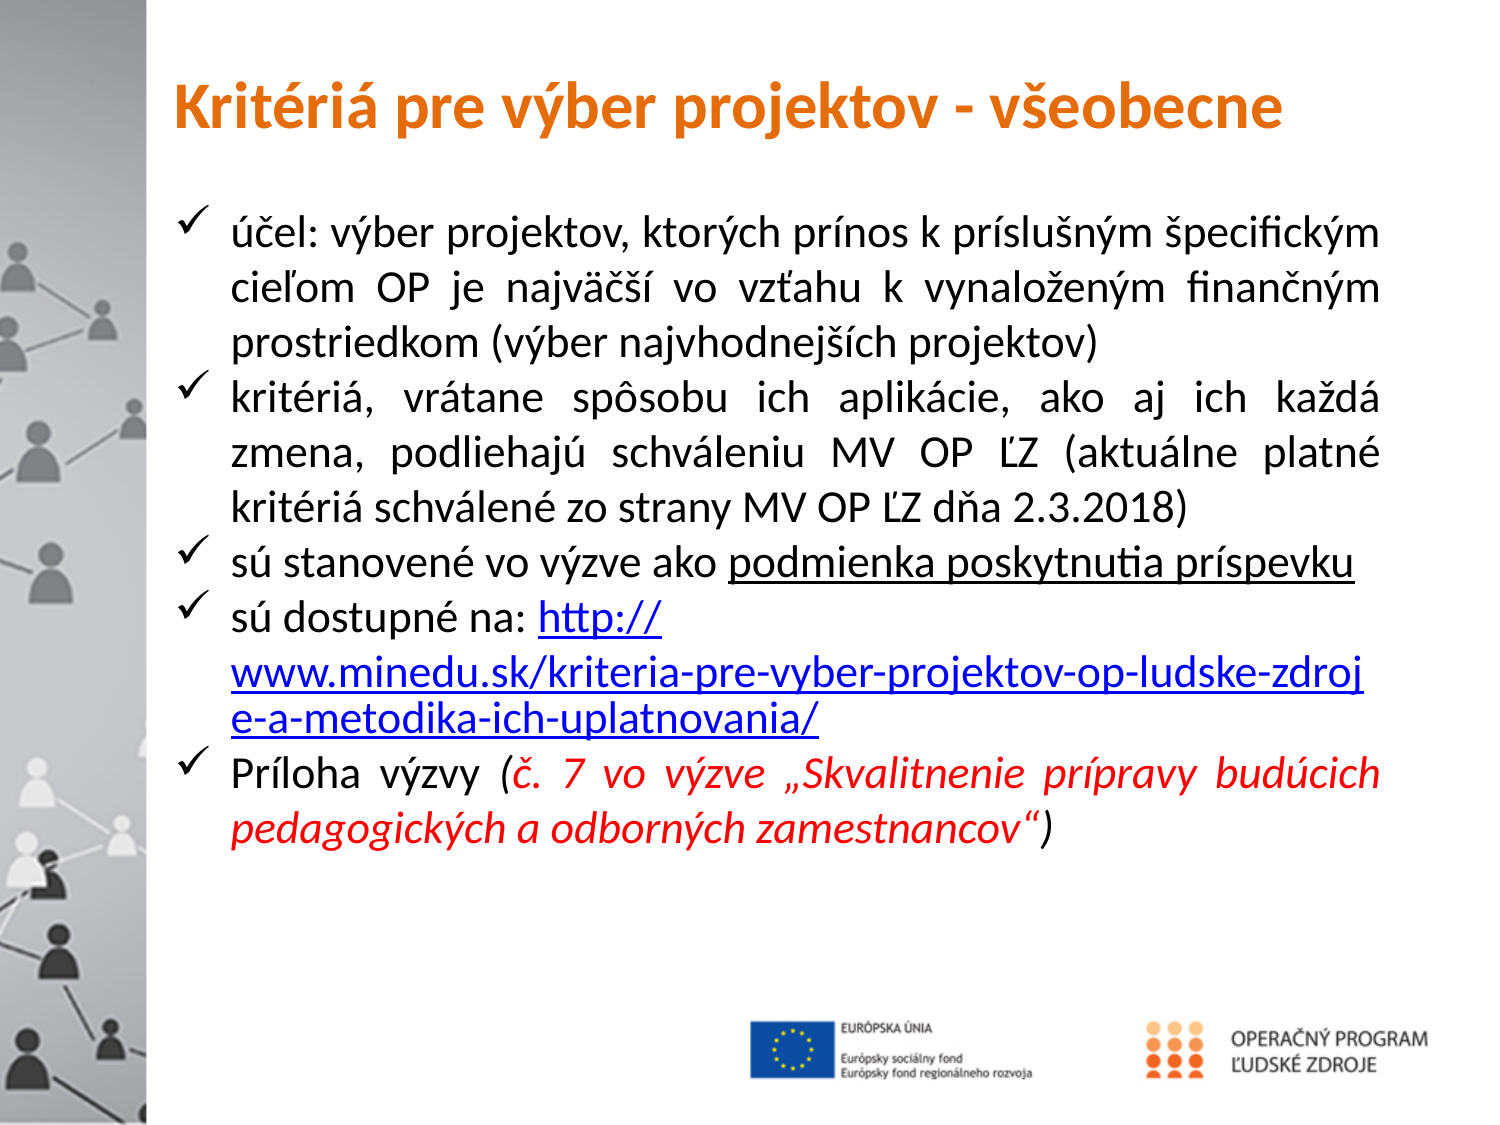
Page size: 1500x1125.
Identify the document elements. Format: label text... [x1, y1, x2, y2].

picture [0, 0, 1500, 1125]
list Kritériá pre výber projektov - všeobecne účel: výber projektov, ktorých prínos k príslušným špecifickým cieľom OP je najväčší vo vzťahu k vynaloženým finančným prostriedkom (výber najvhodnejších projektov) kritériá, vrátane spôsobu ich aplikácie, ako aj ich každá zmena, podliehajú schváleniu MV OP ĽZ (aktuálne platné kritériá schválené zo strany MV OP ĽZ dňa 2.3.2018) sú stanovené vo výzve ako podmienka poskytnutia príspevku sú dostupné na: http://www.minedu.sk/kriteria-pre-vyber-projektov-op-ludske-zdroje-a-metodika-ich-uplatnovania/ Príloha výzvy (č. 7 vo výzve „Skvalitnenie prípravy budúcich pedagogických a odborných zamestnancov“) [159, 54, 1398, 1000]
